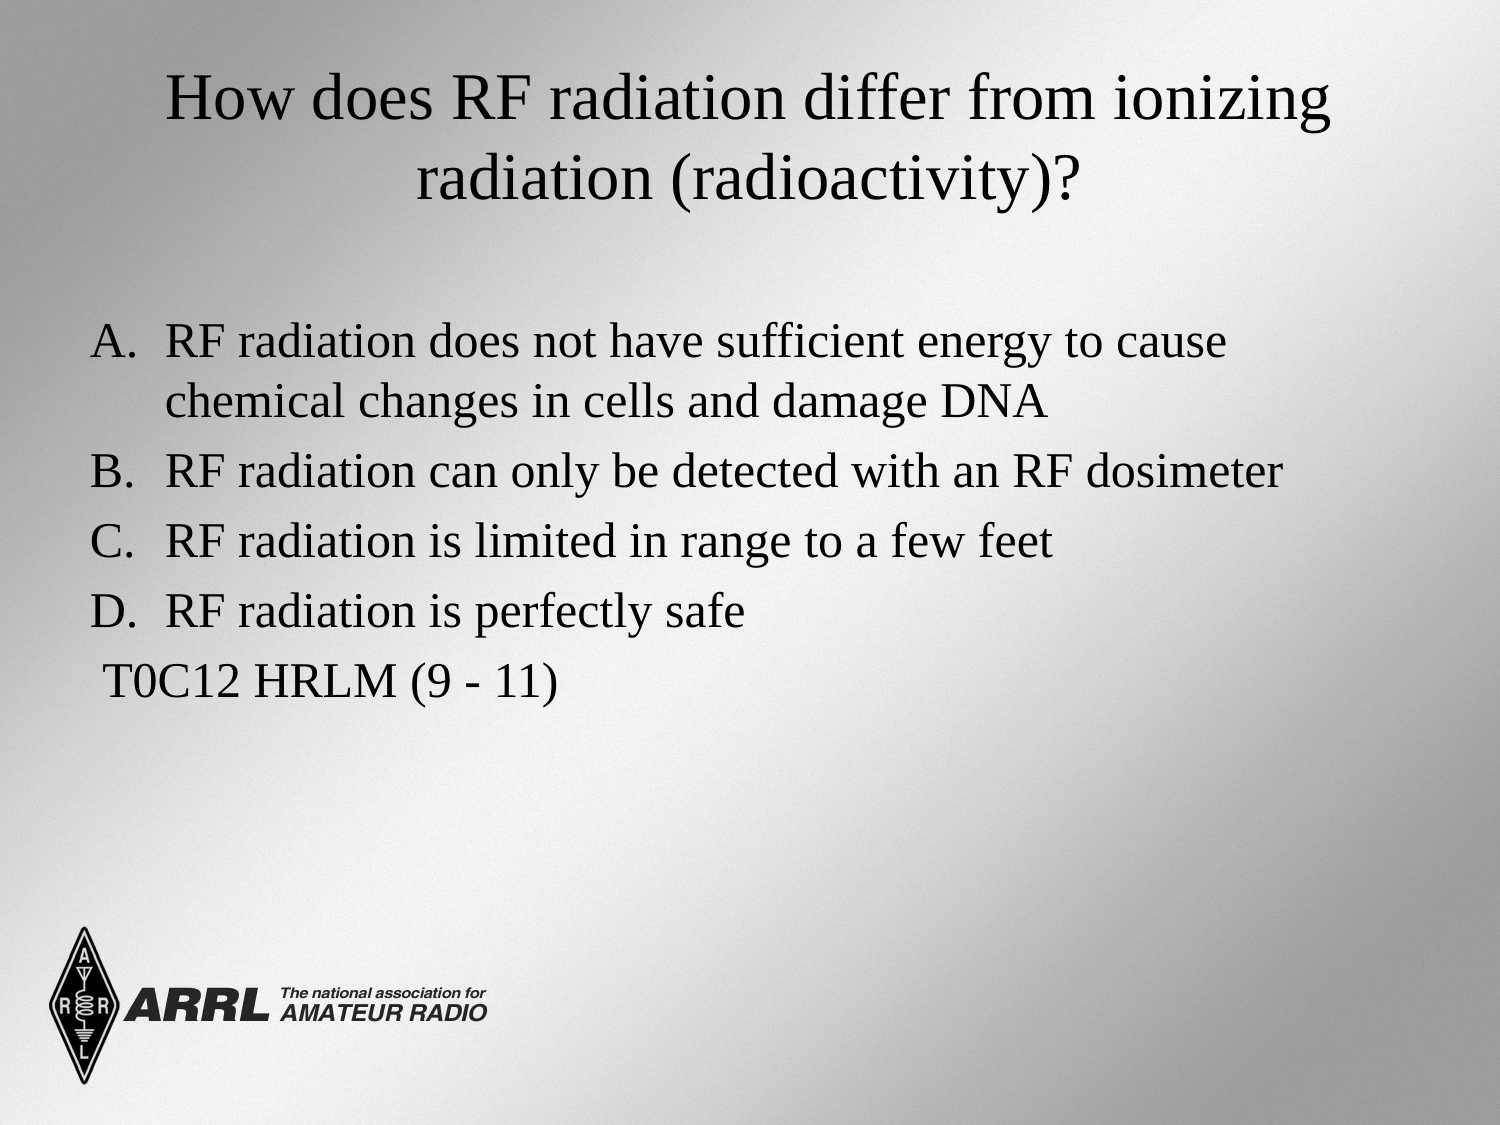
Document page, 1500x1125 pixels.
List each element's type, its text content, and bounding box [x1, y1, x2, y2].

picture [0, 0, 1500, 1125]
title How does RF radiation differ from ionizing radiation (radioactivity)? [75, 45, 1425, 233]
list RF radiation does not have sufficient energy to cause chemical changes in cells and damage DNA RF radiation can only be detected with an RF dosimeter RF radiation is limited in range to a few feet RF radiation is perfectly safe T0C12 HRLM (9 - 11) [75, 299, 1425, 1005]
